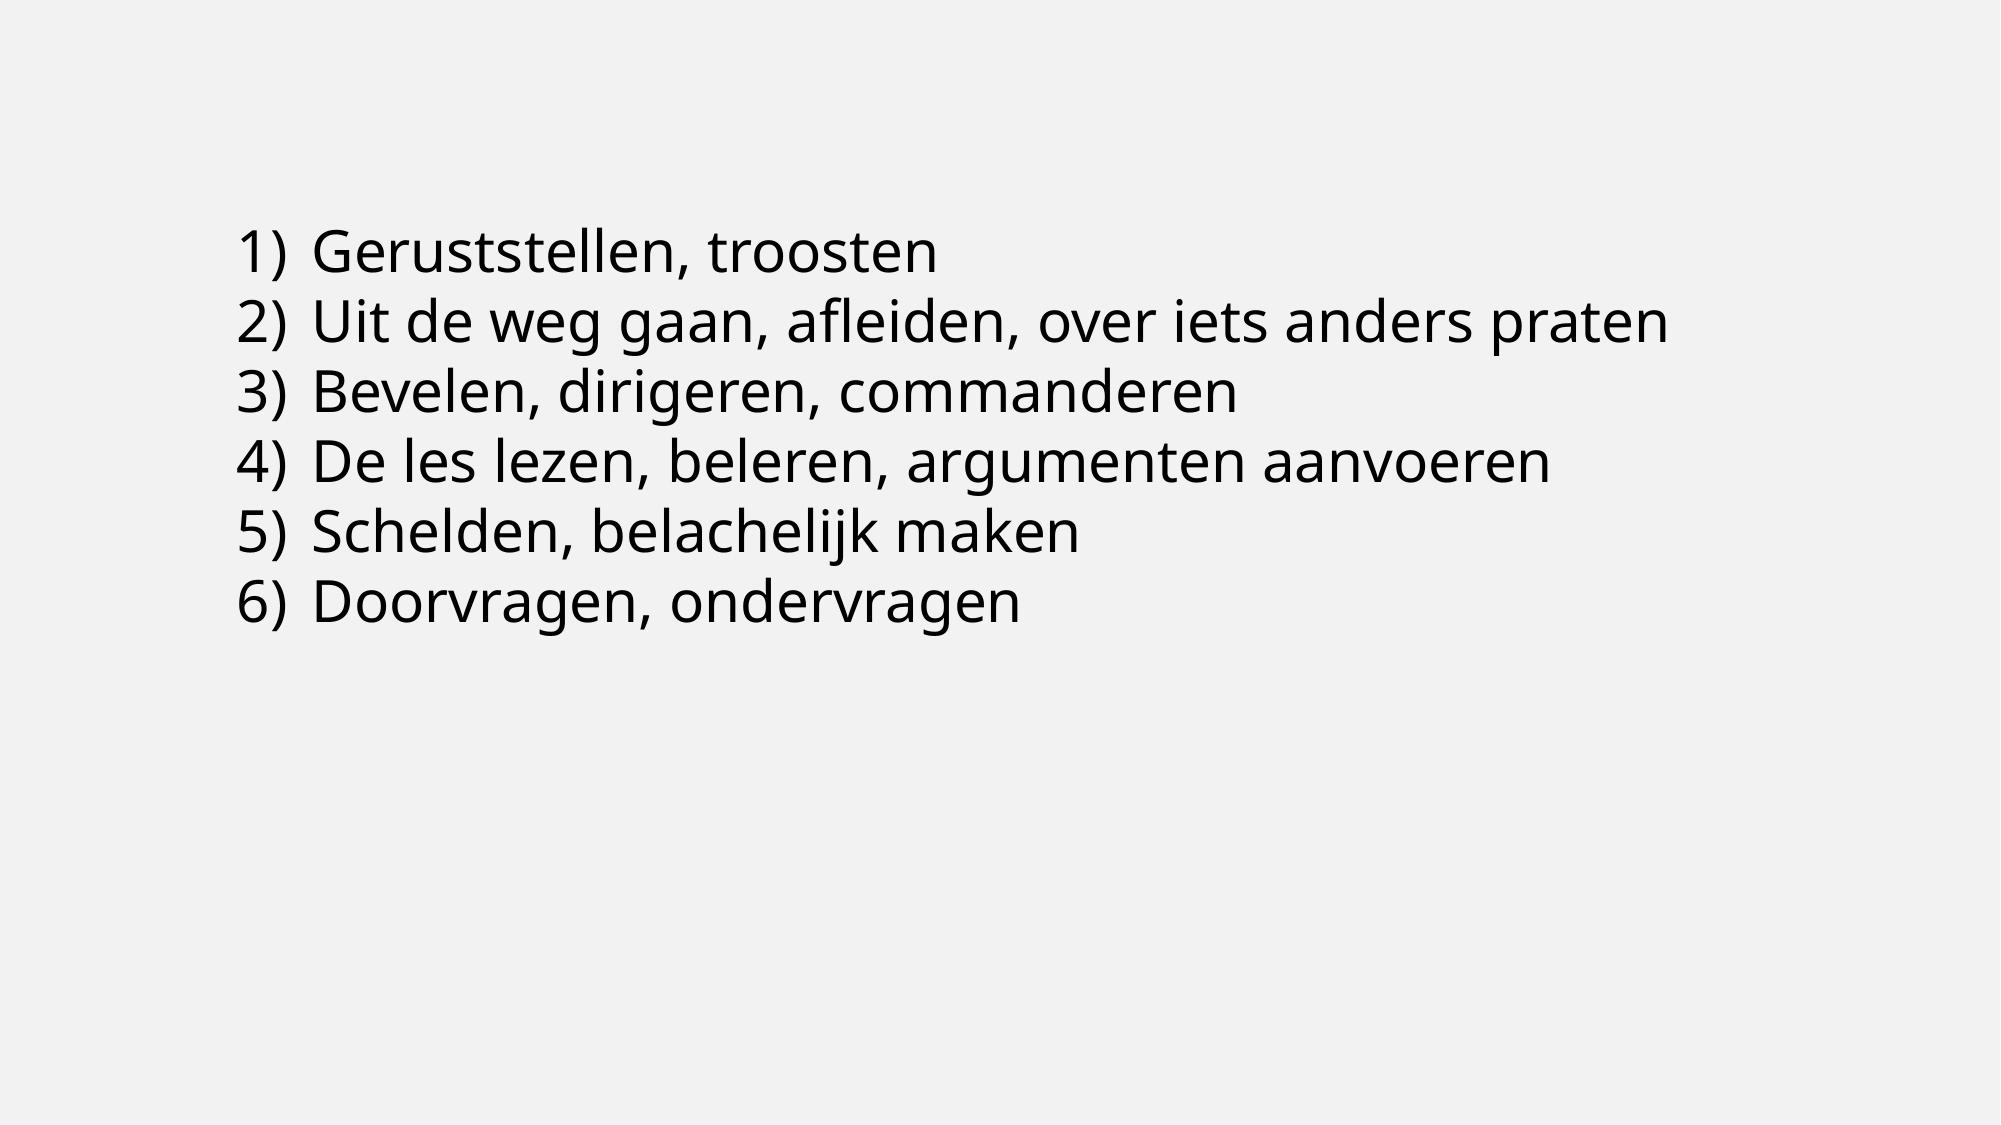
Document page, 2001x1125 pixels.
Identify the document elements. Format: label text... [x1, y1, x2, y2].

text_box Geruststellen, troosten Uit de weg gaan, afleiden, over iets anders praten Bevelen, dirigeren, commanderen De les lezen, beleren, argumenten aanvoeren Schelden, belachelijk maken Doorvragen, ondervragen [221, 206, 1887, 642]
